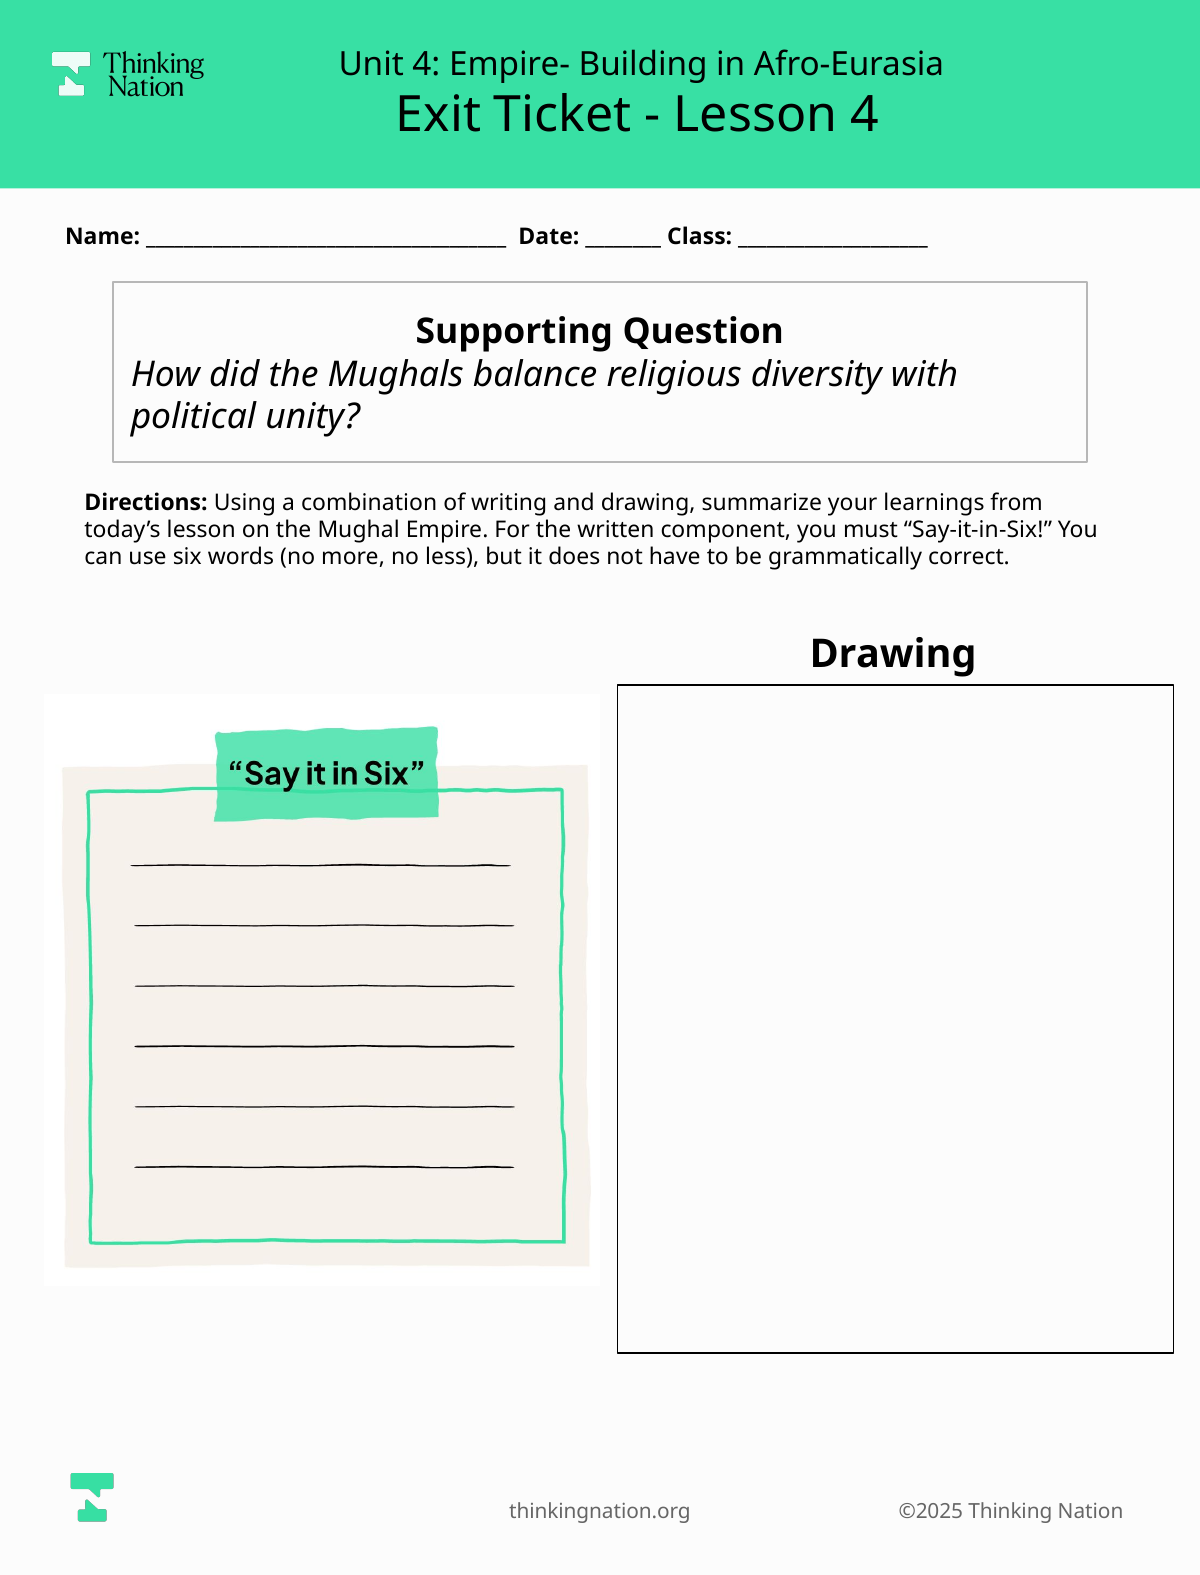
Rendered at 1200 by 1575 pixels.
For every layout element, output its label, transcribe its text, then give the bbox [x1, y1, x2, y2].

text_box ©2025 Thinking Nation [854, 1483, 1139, 1532]
picture [43, 693, 601, 1287]
picture [58, 1463, 126, 1531]
text_box thinkingnation.org [457, 1483, 742, 1532]
text_box [617, 685, 1174, 1354]
text_box Supporting Question How did the Mughals balance religious diversity with political unity? [112, 281, 1088, 462]
text_box Directions: Using a combination of writing and drawing, summarize your learnings from today’s lesson on the Mughal Empire. For the written component, you must “Say-it-in-Six!” You can use six words (no more, no less), but it does not have to be grammatically correct. [70, 473, 1130, 584]
picture [35, 37, 210, 110]
text_box Drawing [795, 613, 996, 682]
text_box Name: ______________________________________ Date: ________ Class: ____________________ [50, 207, 1149, 265]
text_box Unit 4: Empire- Building in Afro-Eurasia Exit Ticket - Lesson 4 [0, 0, 1200, 189]
